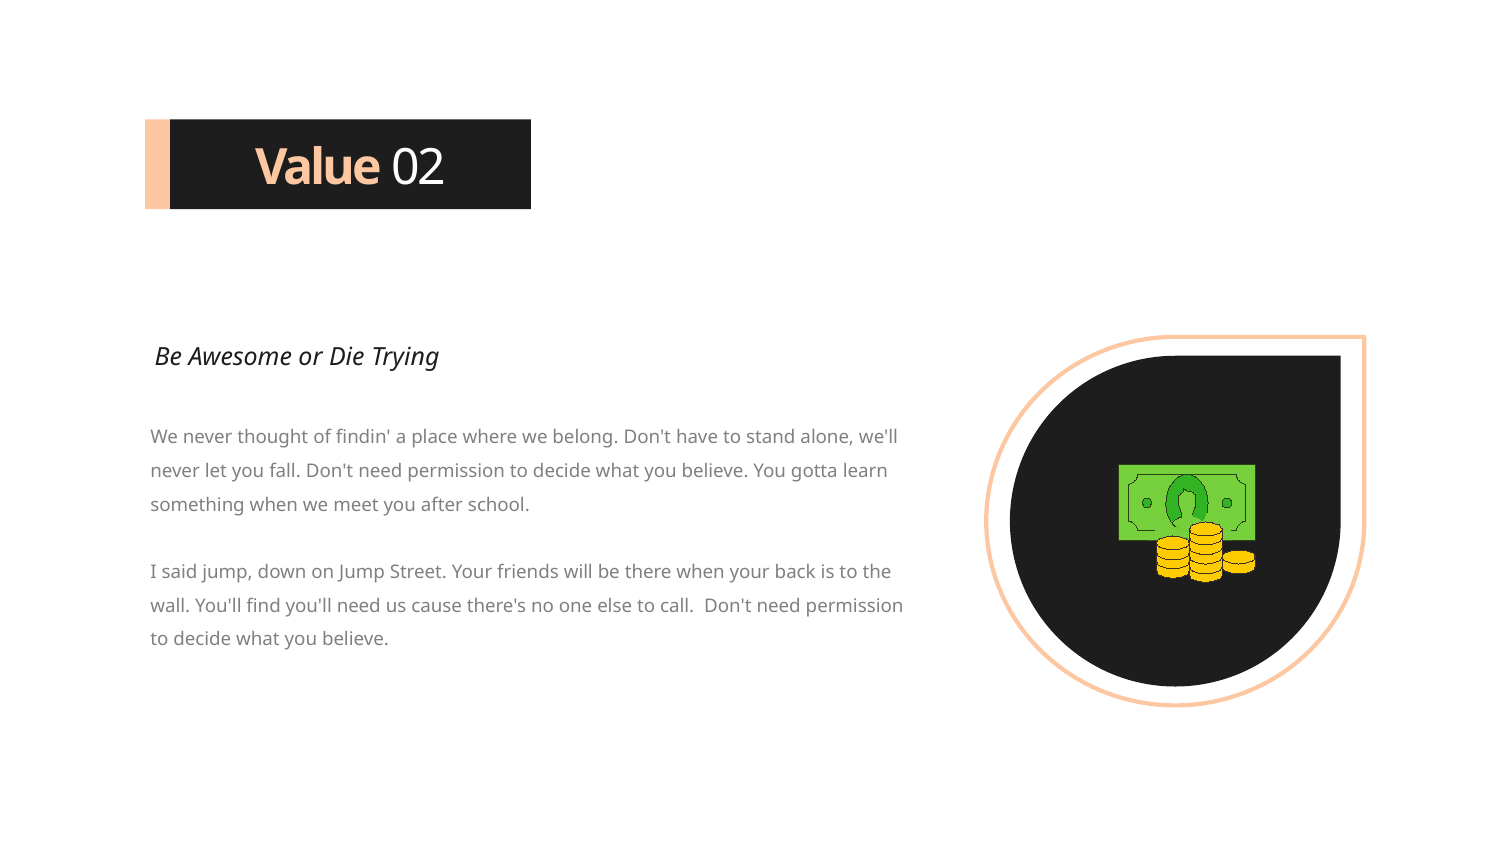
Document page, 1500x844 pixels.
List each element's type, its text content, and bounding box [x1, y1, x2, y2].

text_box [1118, 464, 1256, 583]
text_box We never thought of findin' a place where we belong. Don't have to stand alone, we'll never let you fall. Don't need permission to decide what you believe. You gotta learn something when we meet you after school. I said jump, down on Jump Street. Your friends will be there when your back is to the wall. You'll find you'll need us cause there's no one else to call. Don't need permission to decide what you believe. [135, 406, 939, 657]
text_box Value 02 [172, 119, 531, 210]
text_box Be Awesome or Die Trying [139, 317, 537, 378]
text_box [143, 117, 172, 211]
text_box [984, 334, 1367, 708]
